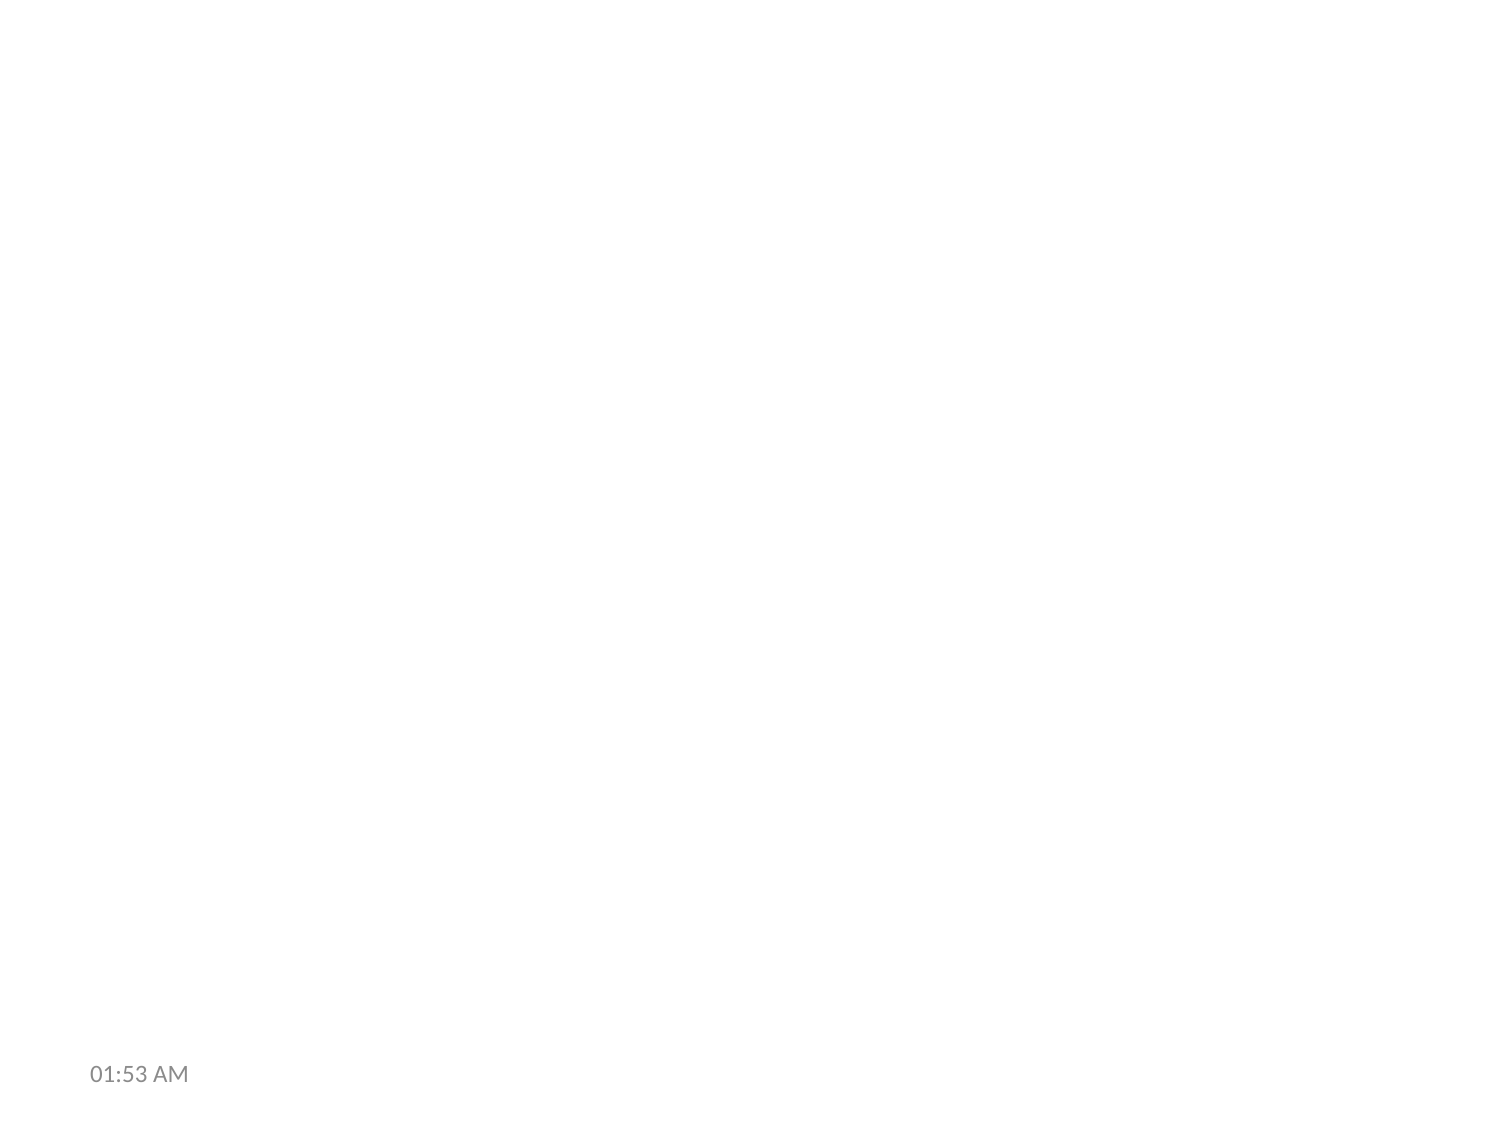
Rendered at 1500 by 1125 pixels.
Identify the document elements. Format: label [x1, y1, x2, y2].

slide_number [75, 1042, 425, 1103]
